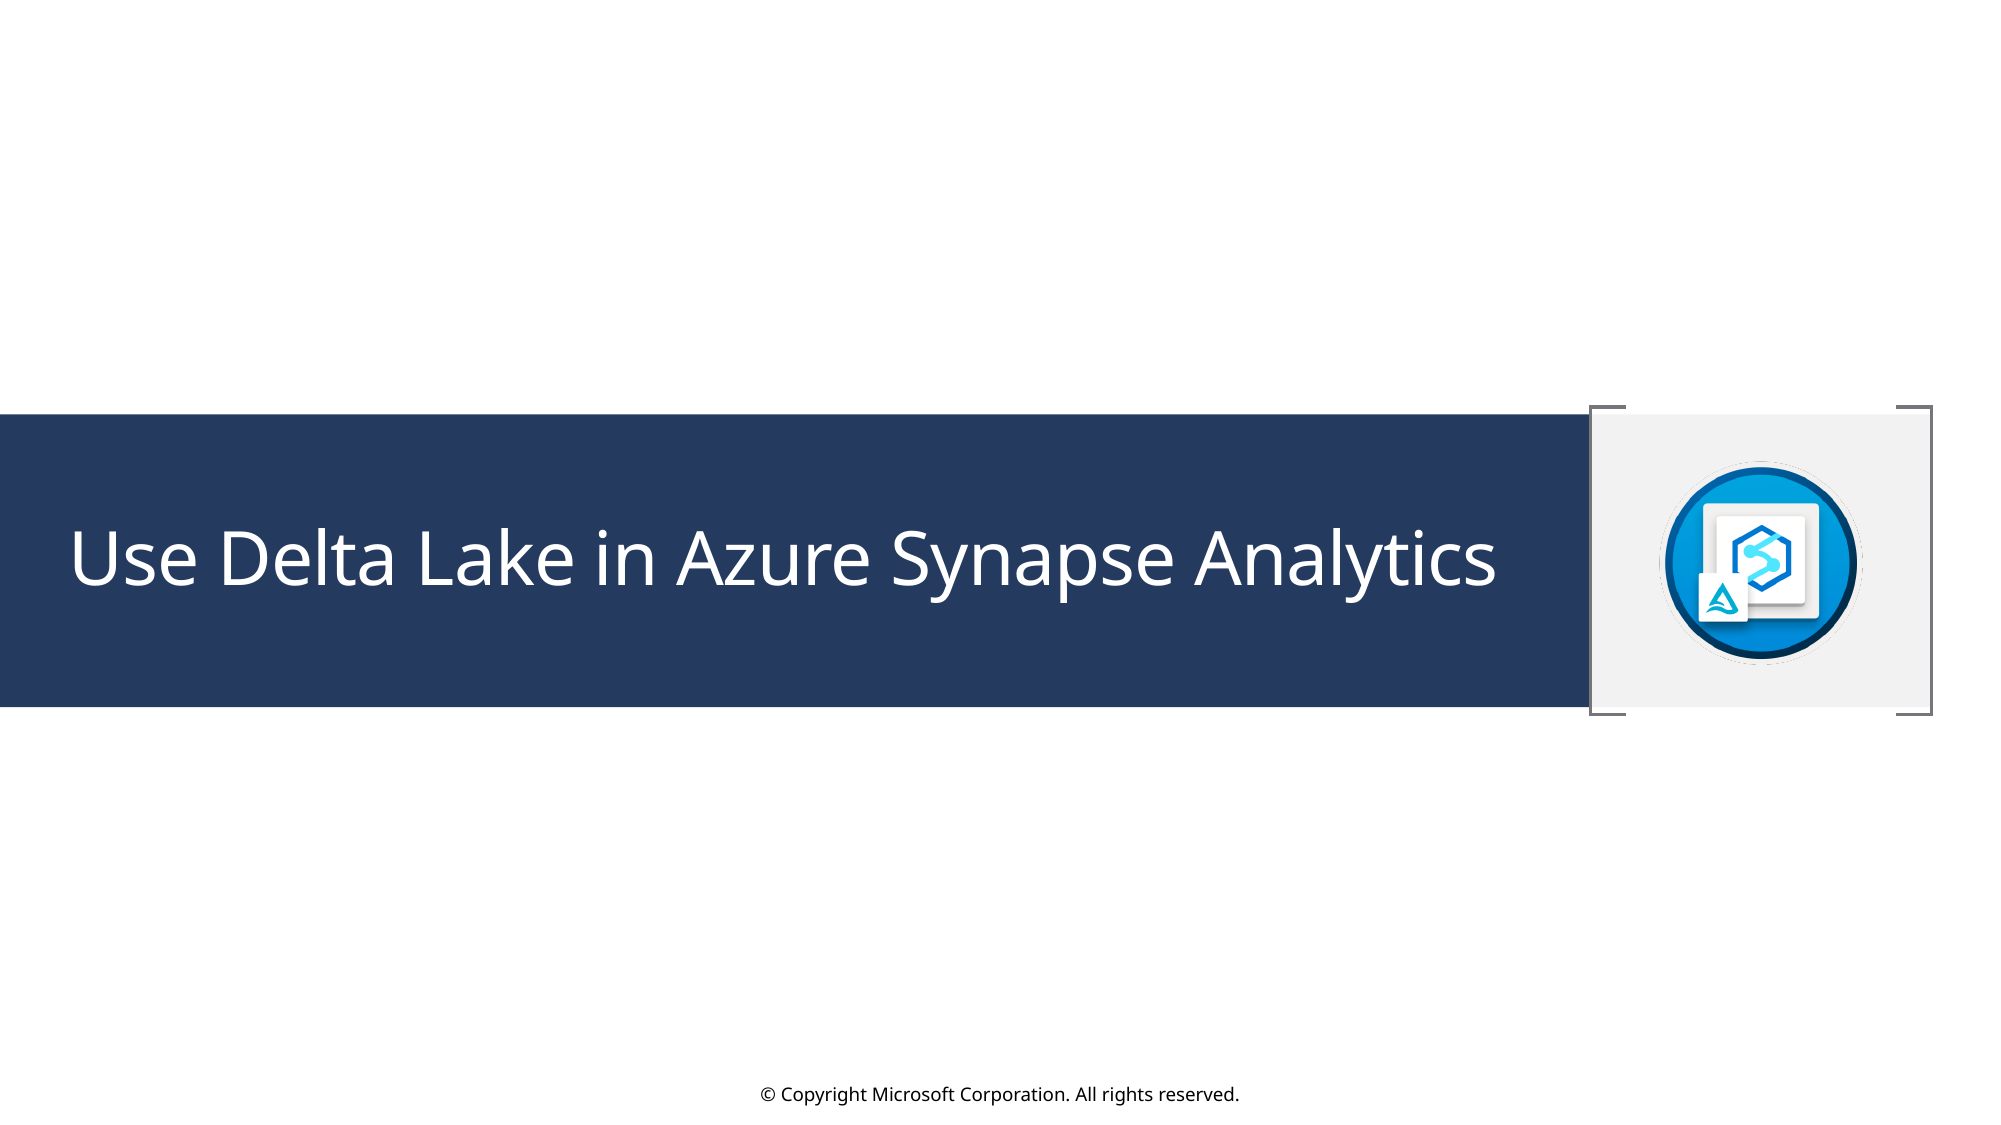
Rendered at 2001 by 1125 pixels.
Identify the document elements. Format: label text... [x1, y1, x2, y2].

picture [1656, 457, 1867, 668]
title Use Delta Lake in Azure Synapse Analytics [68, 414, 1577, 708]
